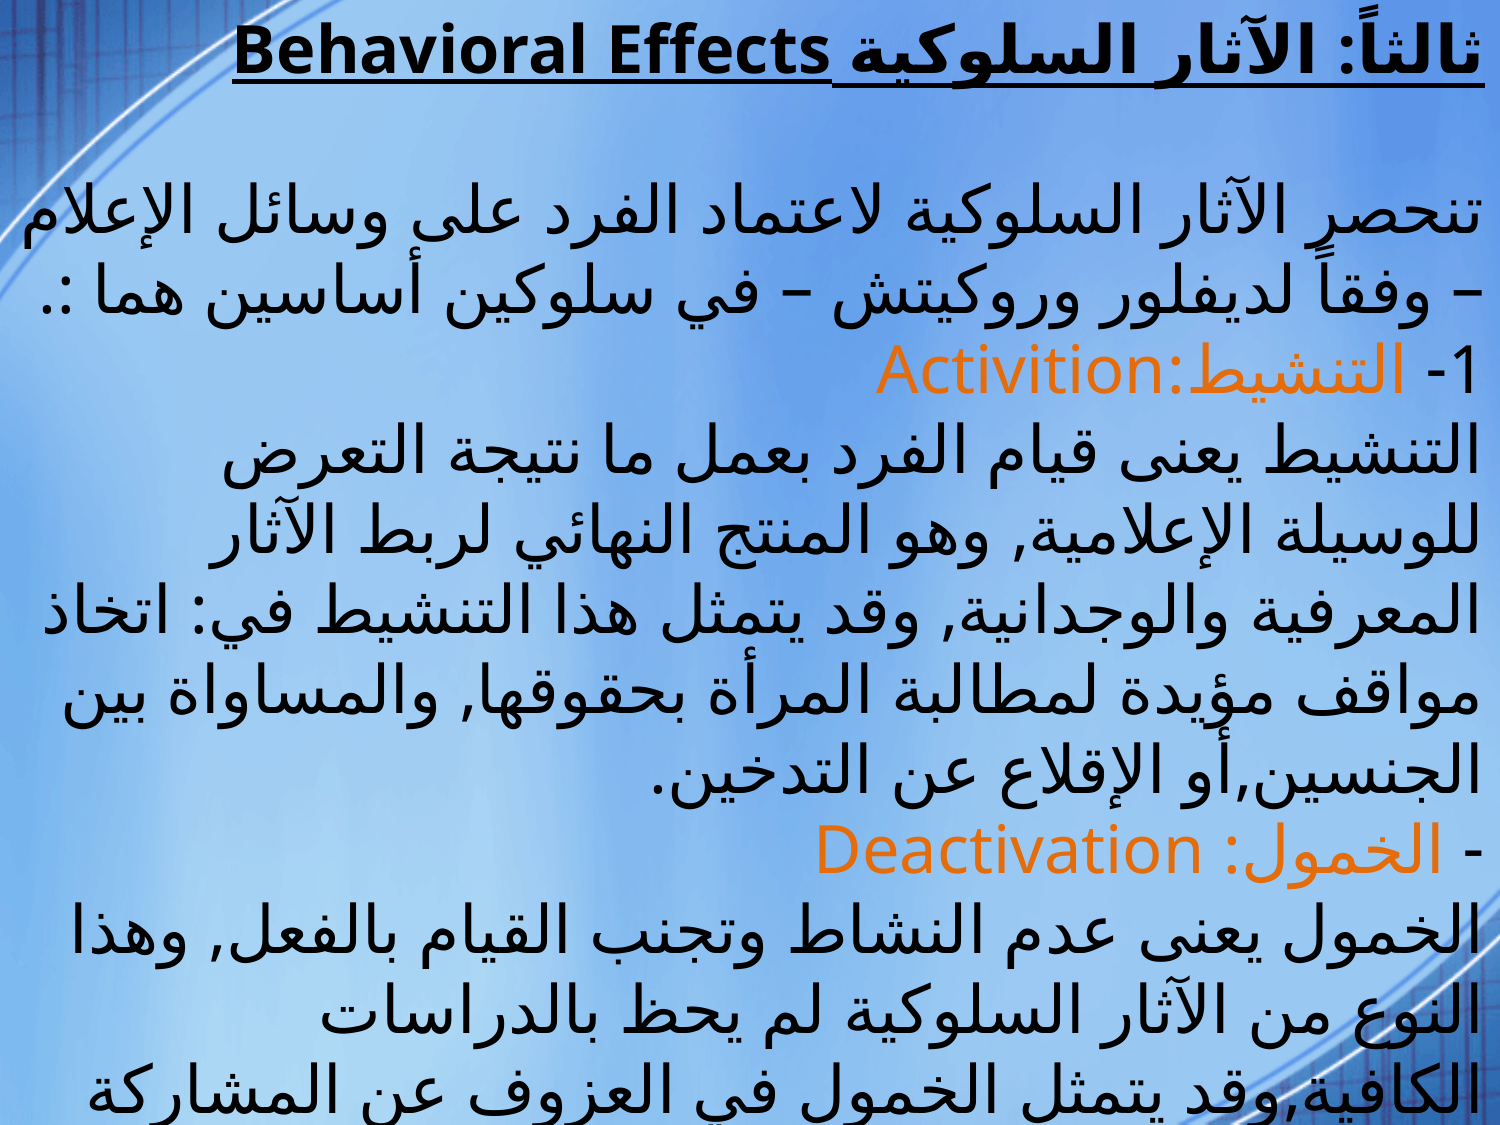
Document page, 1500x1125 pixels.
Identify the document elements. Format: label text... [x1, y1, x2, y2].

text_box ثالثاً: الآثار السلوكية Behavioral Effects تنحصر الآثار السلوكية لاعتماد الفرد على وسائل الإعلام – وفقاً لديفلور وروكيتش – في سلوكين أساسين هما :. 1- التنشيط:Activition التنشيط يعنى قيام الفرد بعمل ما نتيجة التعرض للوسيلة الإعلامية, وهو المنتج النهائي لربط الآثار المعرفية والوجدانية, وقد يتمثل هذا التنشيط في: اتخاذ مواقف مؤيدة لمطالبة المرأة بحقوقها, والمساواة بين الجنسين,أو الإقلاع عن التدخين. - الخمول: Deactivation الخمول يعنى عدم النشاط وتجنب القيام بالفعل, وهذا النوع من الآثار السلوكية لم يحظ بالدراسات الكافية,وقد يتمثل الخمول في العزوف عن المشاركة السياسية, وعدم الإدلاء بالتصويت الانتخابي,وعدم المشاركة في الأنشطة التى تفيد المجتمع. [0, 0, 1500, 1125]
